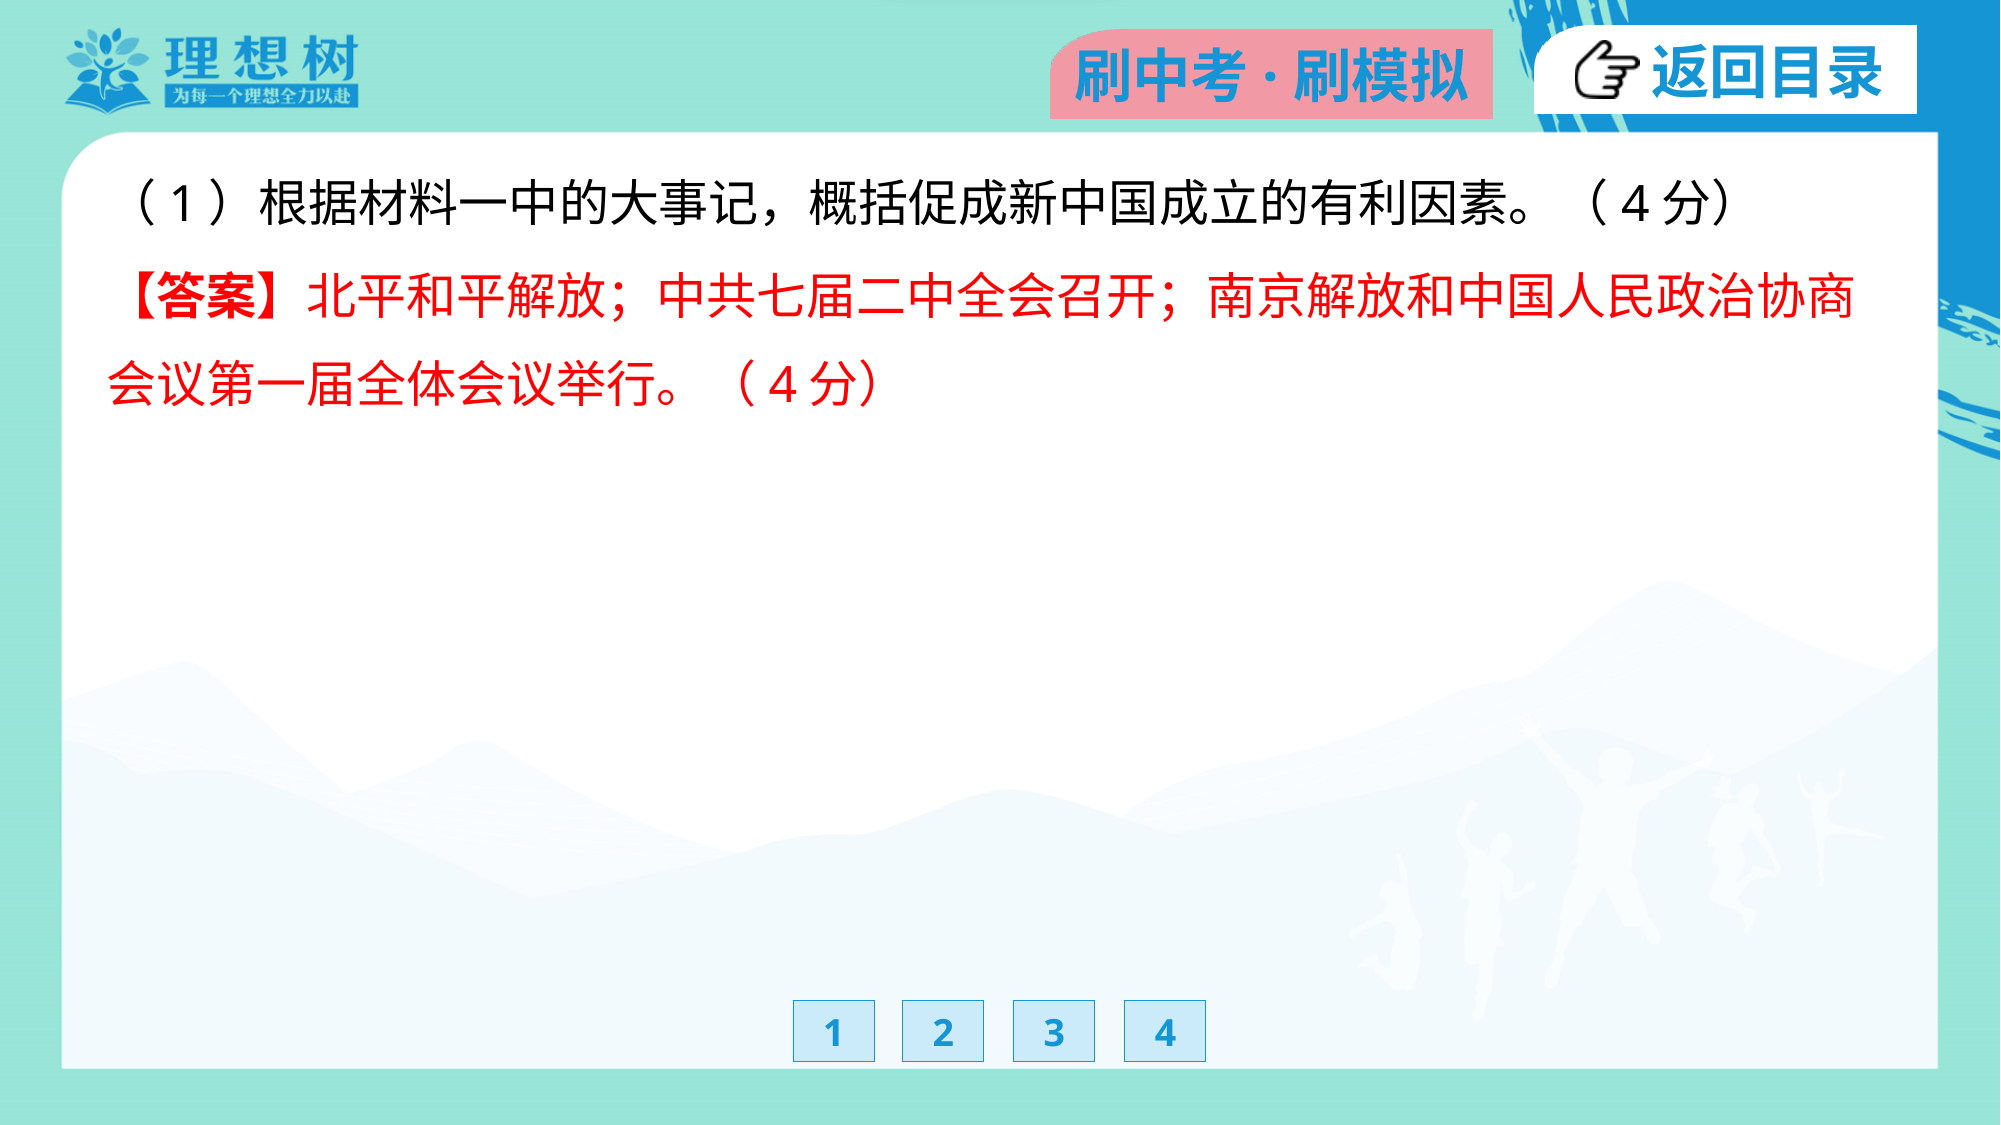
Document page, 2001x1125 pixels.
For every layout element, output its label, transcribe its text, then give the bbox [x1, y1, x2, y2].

picture [0, 0, 2000, 1125]
text_box 【答案】北平和平解放；中共七届二中全会召开；南京解放和中国人民政治协商 会议第一届全体会议举行。（4分） [106, 232, 1895, 403]
text_box （1）根据材料一中的大事记，概括促成新中国成立的有利因素。（4分） [106, 141, 1895, 222]
